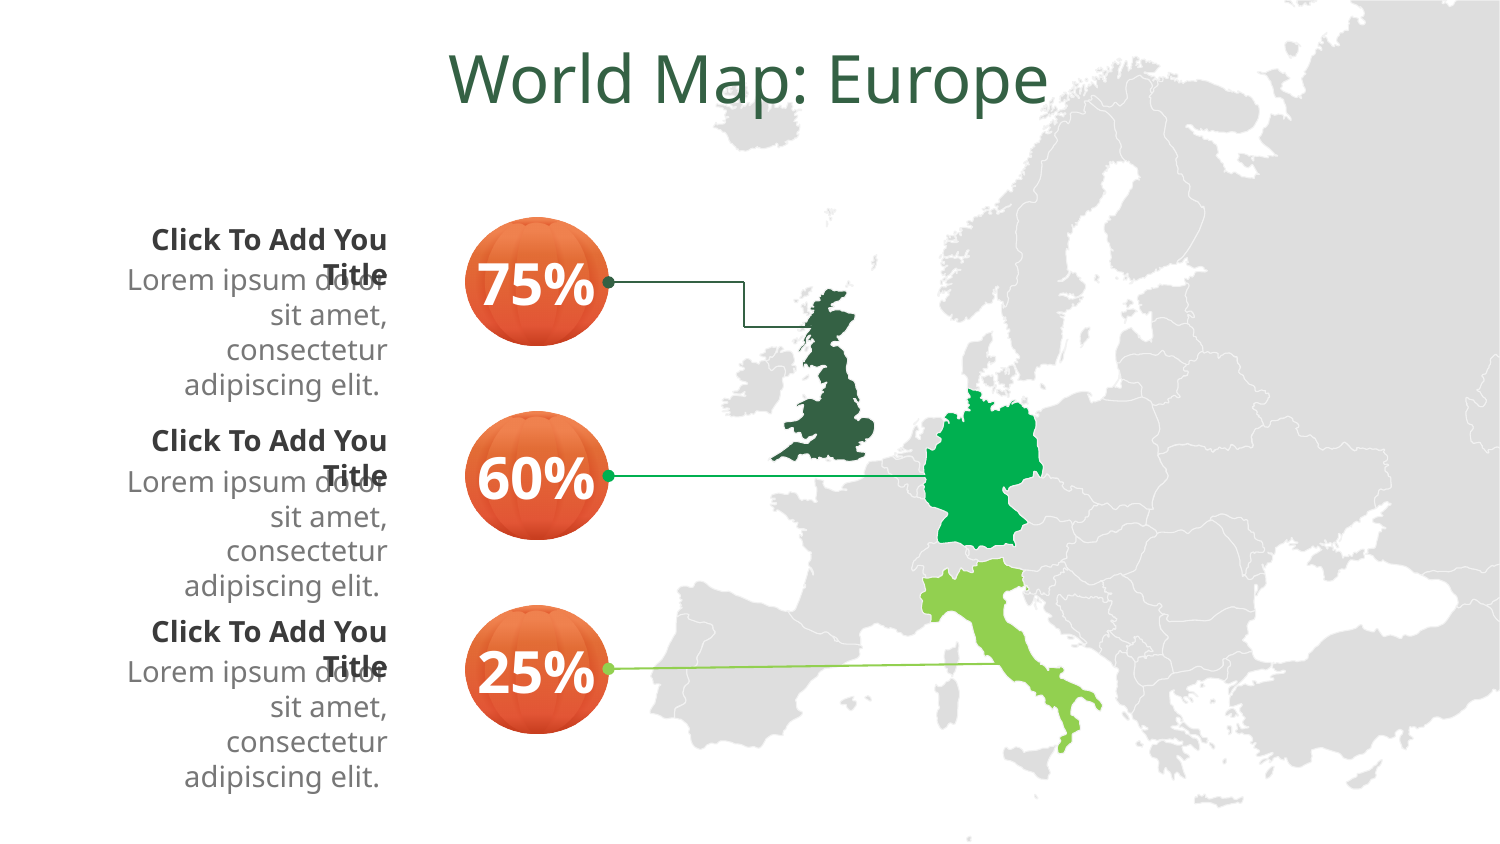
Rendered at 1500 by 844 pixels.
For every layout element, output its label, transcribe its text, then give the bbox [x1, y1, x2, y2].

text_box World Map: Europe [433, 29, 644, 125]
picture [464, 605, 609, 735]
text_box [95, 605, 403, 768]
picture [464, 217, 609, 347]
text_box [608, 663, 1033, 670]
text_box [649, 0, 1500, 842]
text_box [95, 414, 403, 577]
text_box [95, 213, 403, 376]
picture [464, 411, 609, 541]
